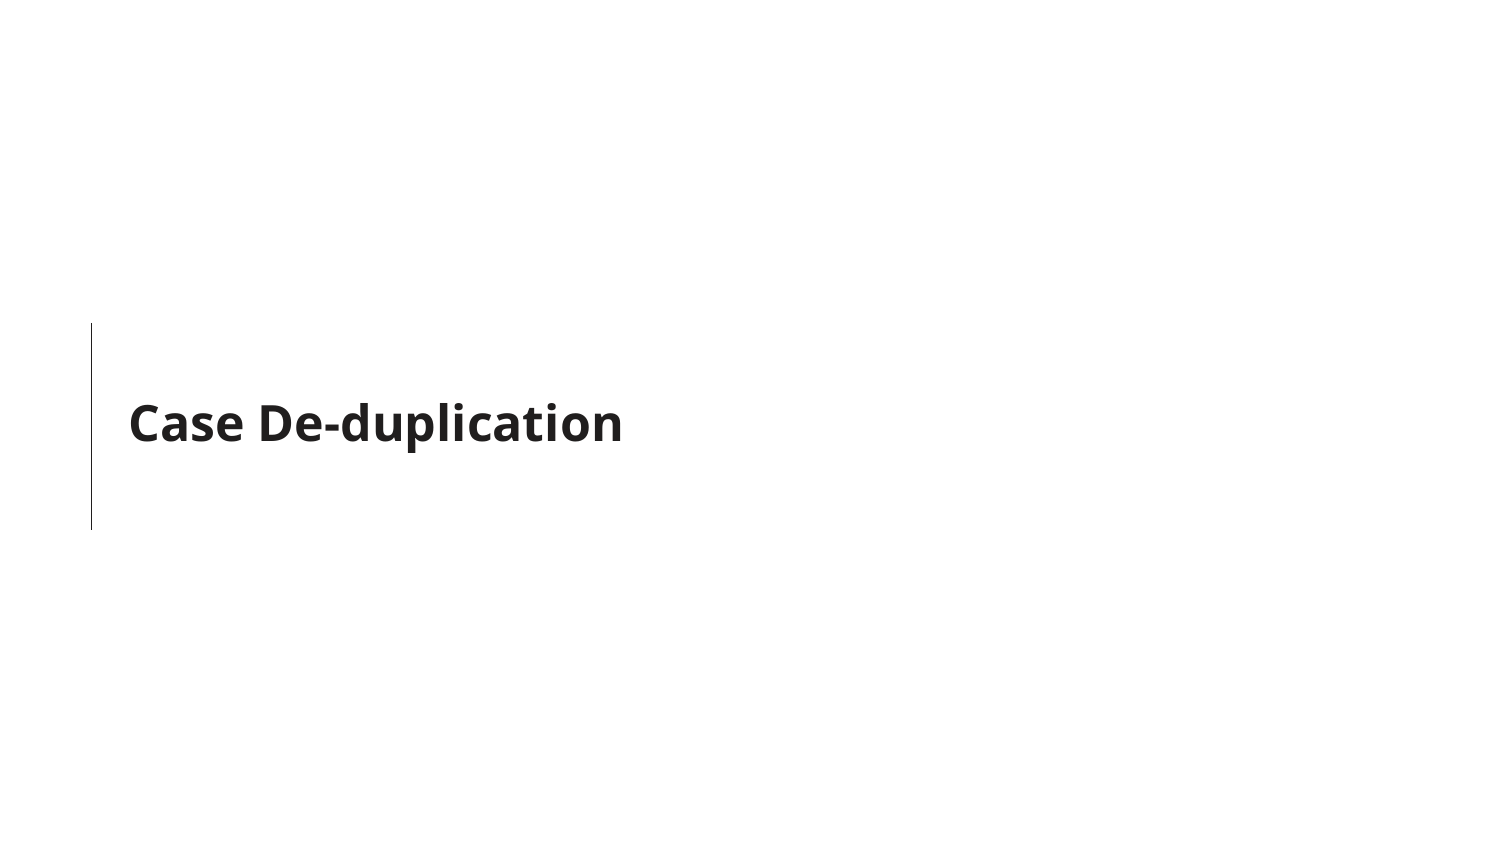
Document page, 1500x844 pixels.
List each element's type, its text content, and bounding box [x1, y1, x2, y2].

title Case De-duplication [128, 368, 945, 475]
